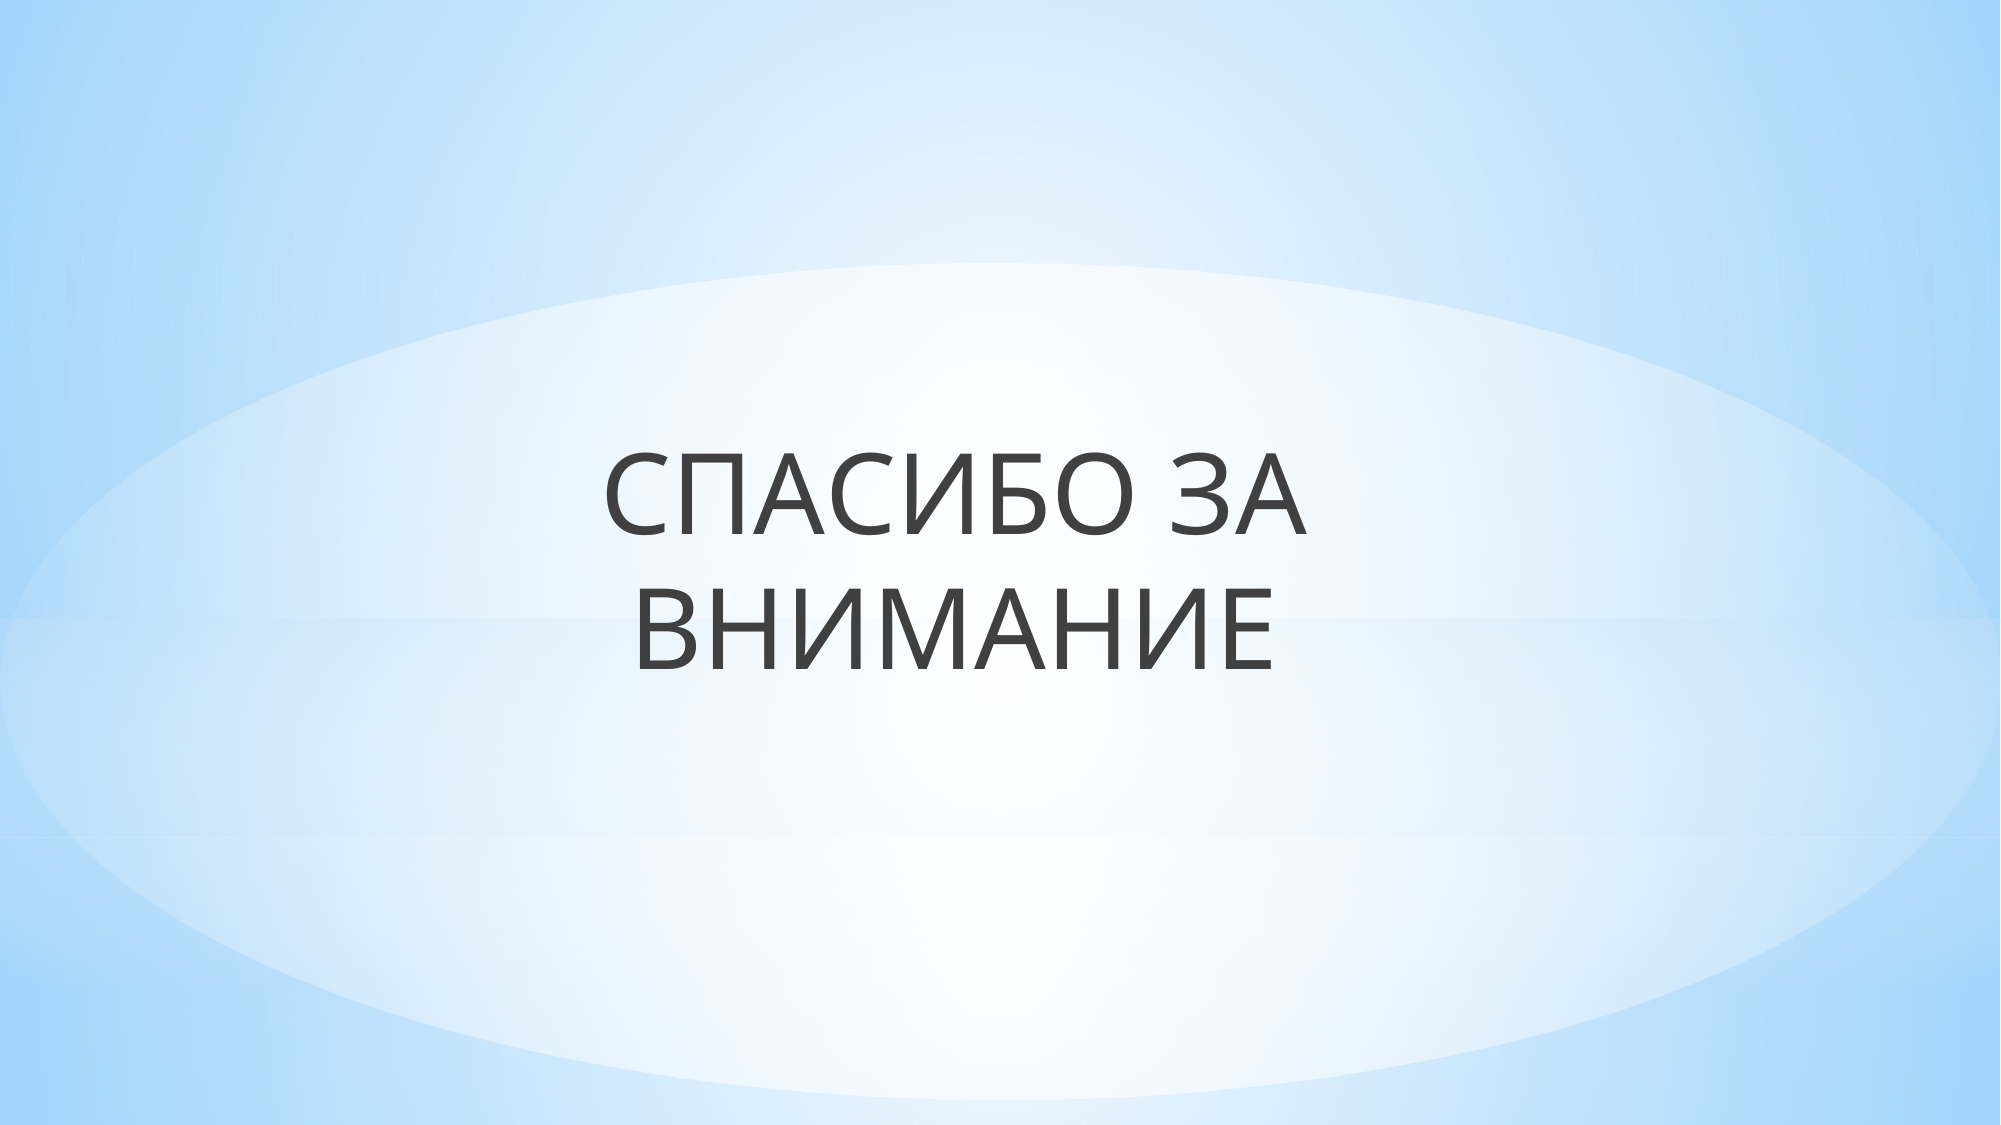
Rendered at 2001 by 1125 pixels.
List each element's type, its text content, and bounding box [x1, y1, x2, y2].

list СПАСИБО ЗА ВНИМАНИЕ [249, 120, 1650, 1000]
